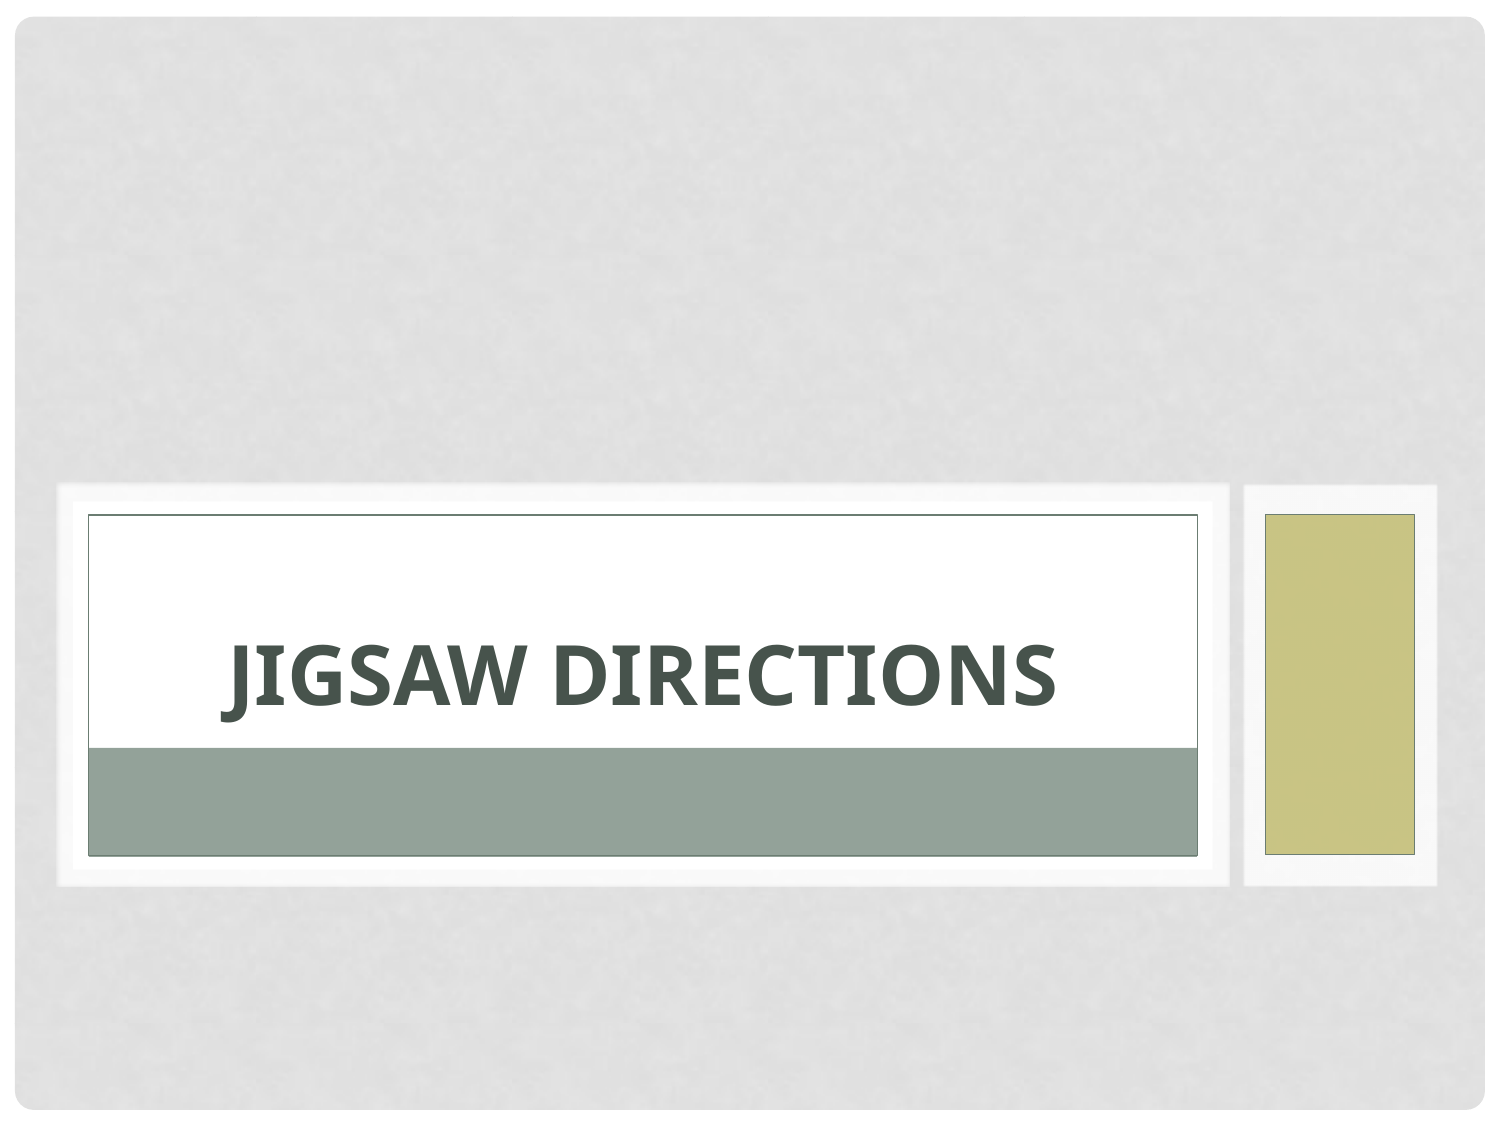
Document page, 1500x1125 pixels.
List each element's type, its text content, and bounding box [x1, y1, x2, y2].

title Jigsaw Directions [99, 529, 1187, 730]
